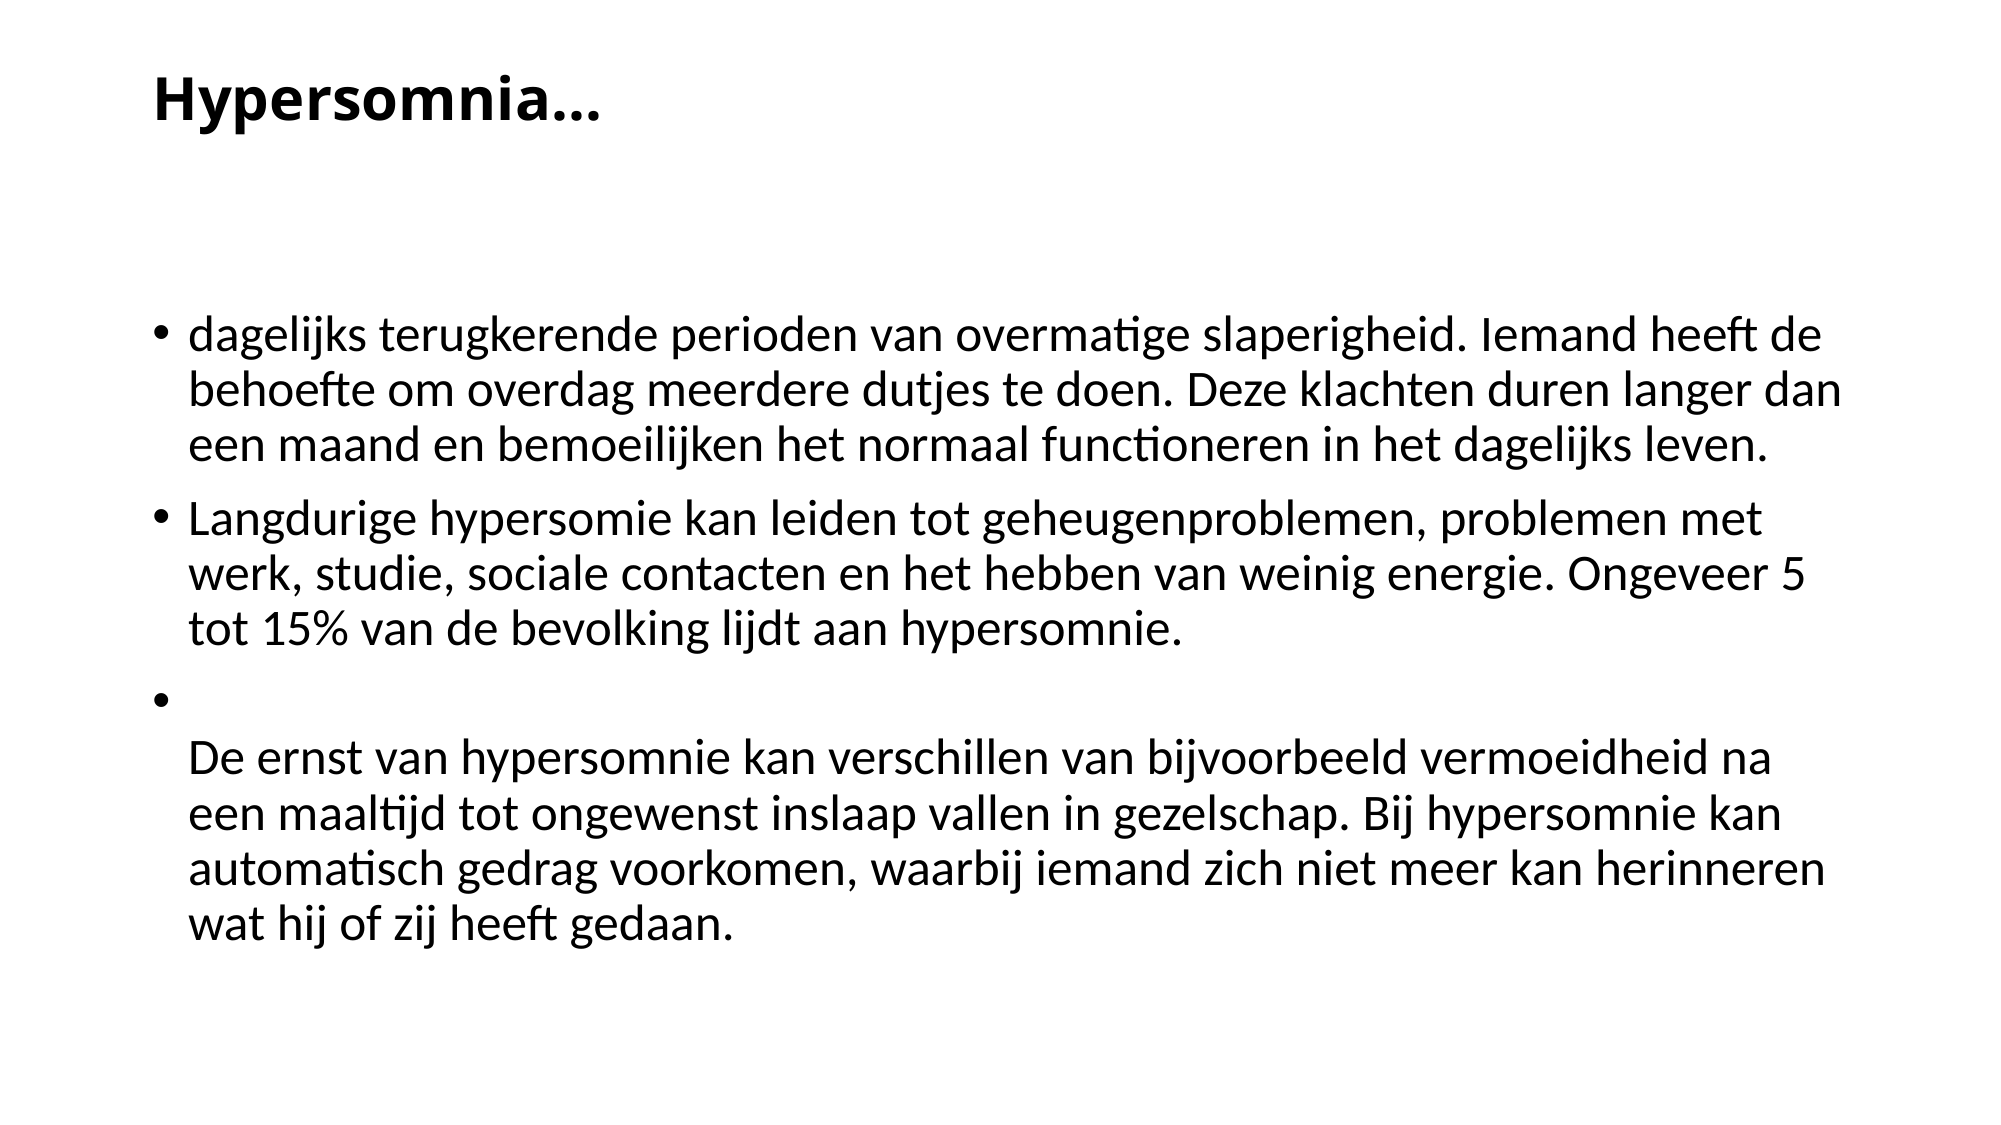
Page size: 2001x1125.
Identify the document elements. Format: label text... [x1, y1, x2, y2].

title Hypersomnia… [137, 59, 1863, 278]
list dagelijks terugkerende perioden van overmatige slaperigheid. Iemand heeft de behoefte om overdag meerdere dutjes te doen. Deze klachten duren langer dan een maand en bemoeilijken het normaal functioneren in het dagelijks leven. Langdurige hypersomie kan leiden tot geheugenproblemen, problemen met werk, studie, sociale contacten en het hebben van weinig energie. Ongeveer 5 tot 15% van de bevolking lijdt aan hypersomnie. De ernst van hypersomnie kan verschillen van bijvoorbeeld vermoeidheid na een maaltijd tot ongewenst inslaap vallen in gezelschap. Bij hypersomnie kan automatisch gedrag voorkomen, waarbij iemand zich niet meer kan herinneren wat hij of zij heeft gedaan. [137, 299, 1863, 1014]
